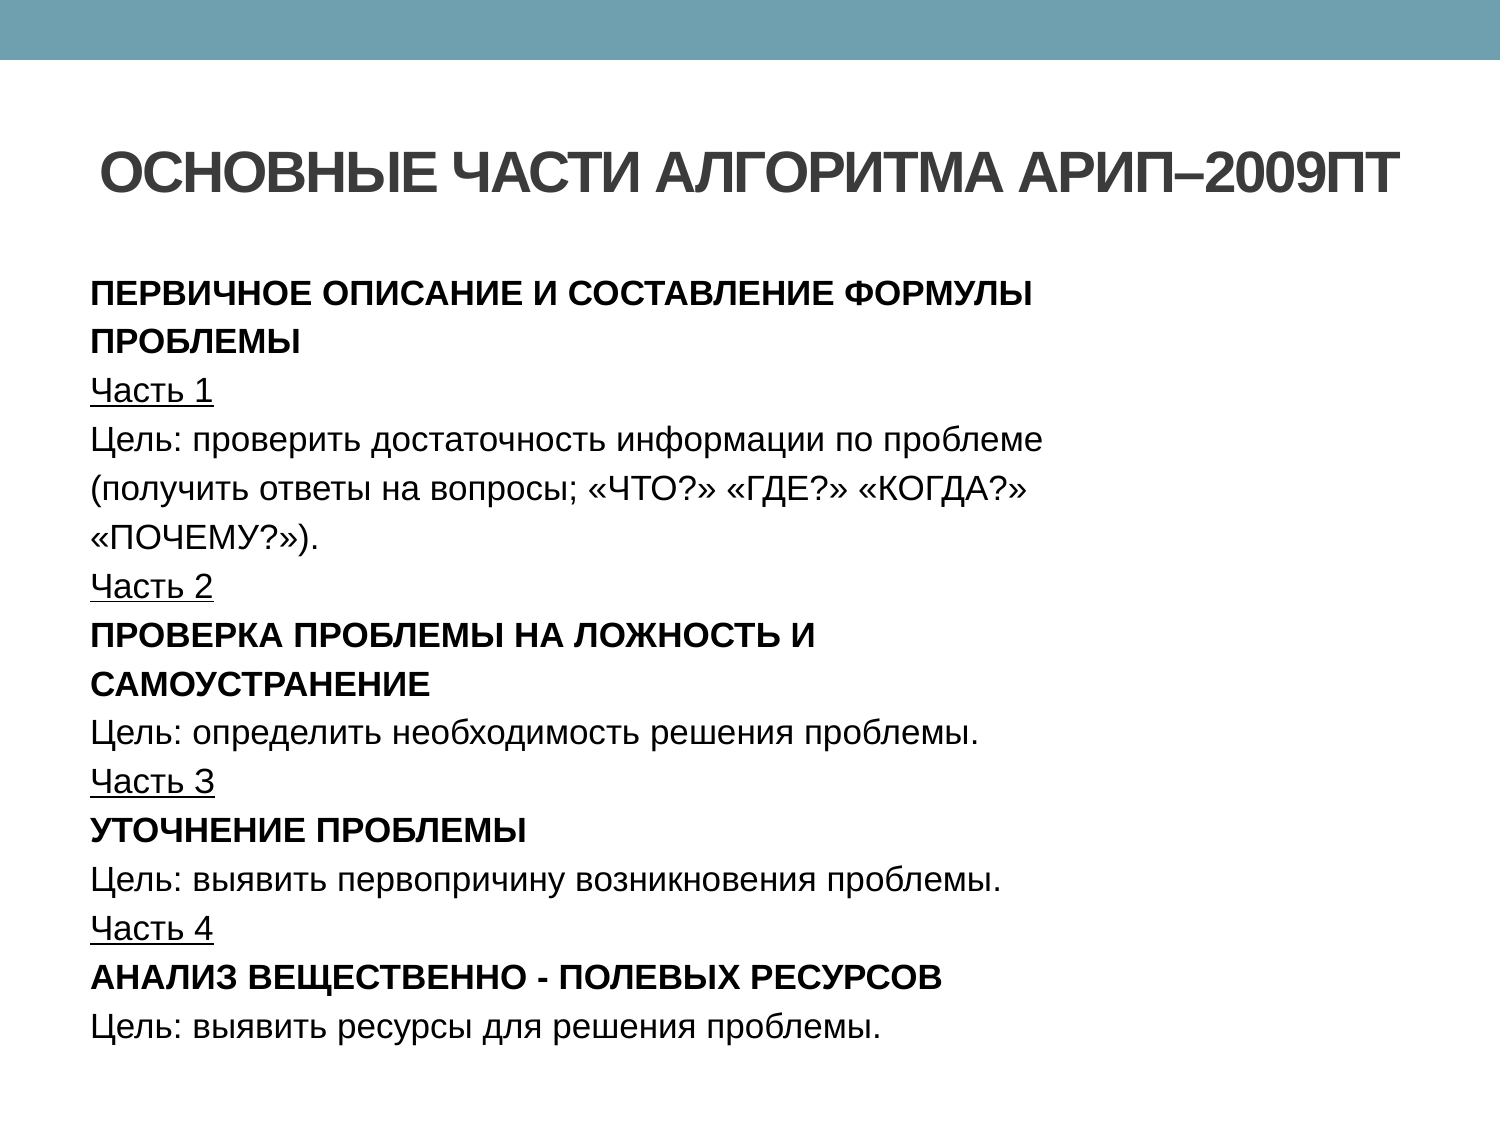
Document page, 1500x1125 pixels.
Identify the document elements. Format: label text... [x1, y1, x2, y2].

title ОСНОВНЫЕ ЧАСТИ АЛГОРИТМА АРИП–2009ПТ [75, 87, 1425, 250]
list ПЕРВИЧНОЕ ОПИСАНИЕ И СОСТАВЛЕНИЕ ФОРМУЛЫ ПРОБЛЕМЫ Часть 1 Цель: проверить достаточность информации по проблеме (получить ответы на вопросы; «ЧТО?» «ГДЕ?» «КОГДА?» «ПОЧЕМУ?»). Часть 2 ПРОВЕРКА ПРОБЛЕМЫ НА ЛОЖНОСТЬ И САМОУСТРАНЕНИЕ Цель: определить необходимость решения проблемы. Часть З УТОЧНЕНИЕ ПРОБЛЕМЫ Цель: выявить первопричину возникновения проблемы. Часть 4 АНАЛИЗ ВЕЩЕСТВЕННО - ПОЛЕВЫХ РЕСУРСОВ Цель: выявить ресурсы для решения проблемы. [75, 262, 1425, 1063]
